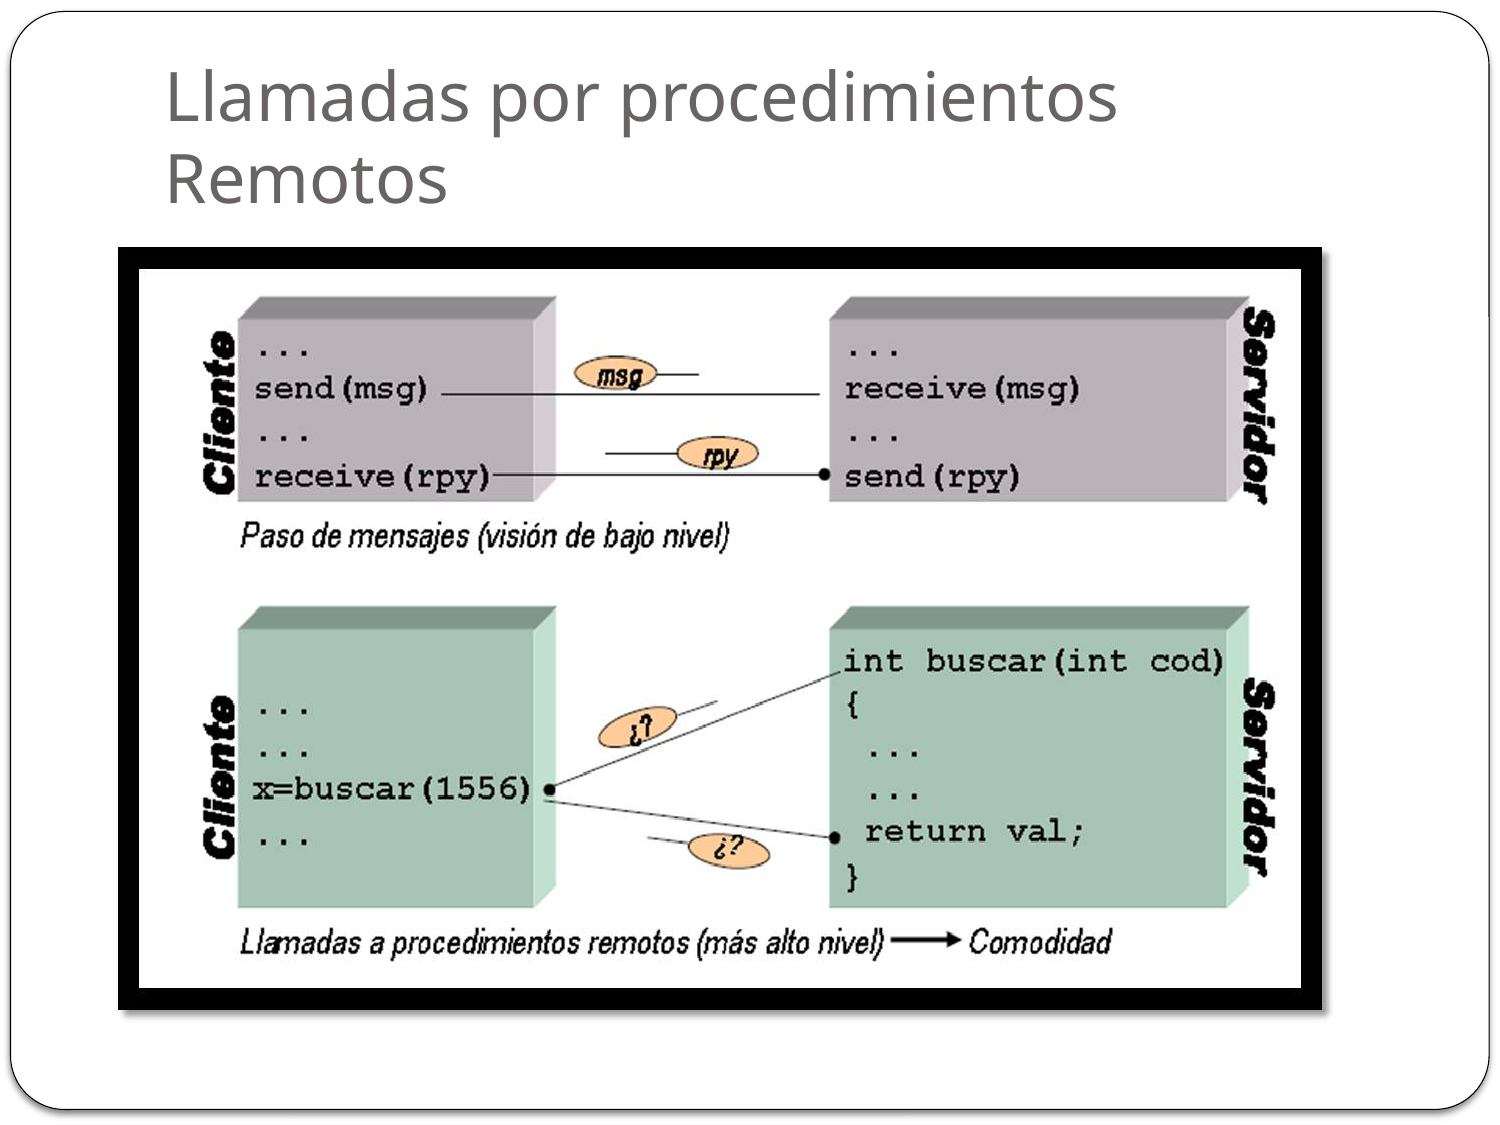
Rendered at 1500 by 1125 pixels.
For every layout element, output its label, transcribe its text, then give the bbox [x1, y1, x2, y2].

picture [114, 243, 1337, 1027]
title Llamadas por procedimientos Remotos [150, 45, 1425, 233]
